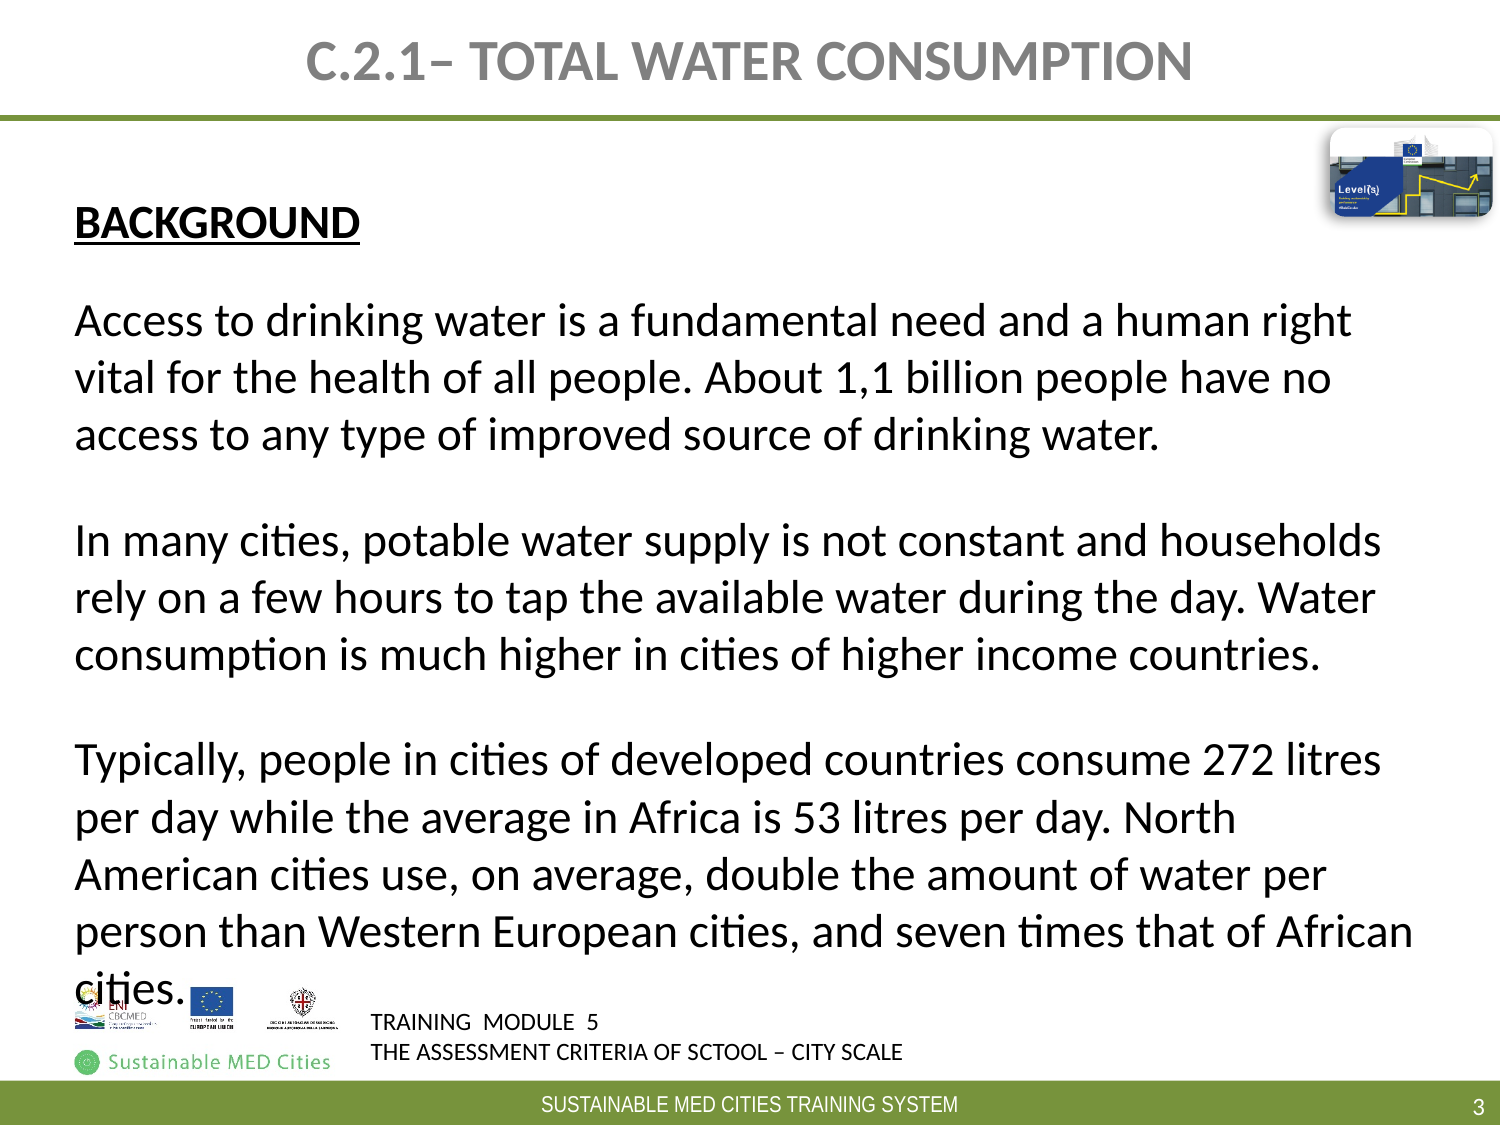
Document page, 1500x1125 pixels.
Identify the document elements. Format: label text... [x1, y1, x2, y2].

picture [1329, 127, 1493, 217]
text_box BACKGROUND Access to drinking water is a fundamental need and a human right vital for the health of all people. About 1,1 billion people have no access to any type of improved source of drinking water. In many cities, potable water supply is not constant and households rely on a few hours to tap the available water during the day. Water consumption is much higher in cities of higher income countries. Typically, people in cities of developed countries consume 272 litres per day while the average in Africa is 53 litres per day. North American cities use, on average, double the amount of water per person than Western European cities, and seven times that of African cities. [59, 183, 1441, 1026]
picture [62, 1026, 356, 1080]
slide_number 3 [1149, 1075, 1500, 1125]
title C.2.1– TOTAL WATER CONSUMPTION [0, 0, 1500, 115]
